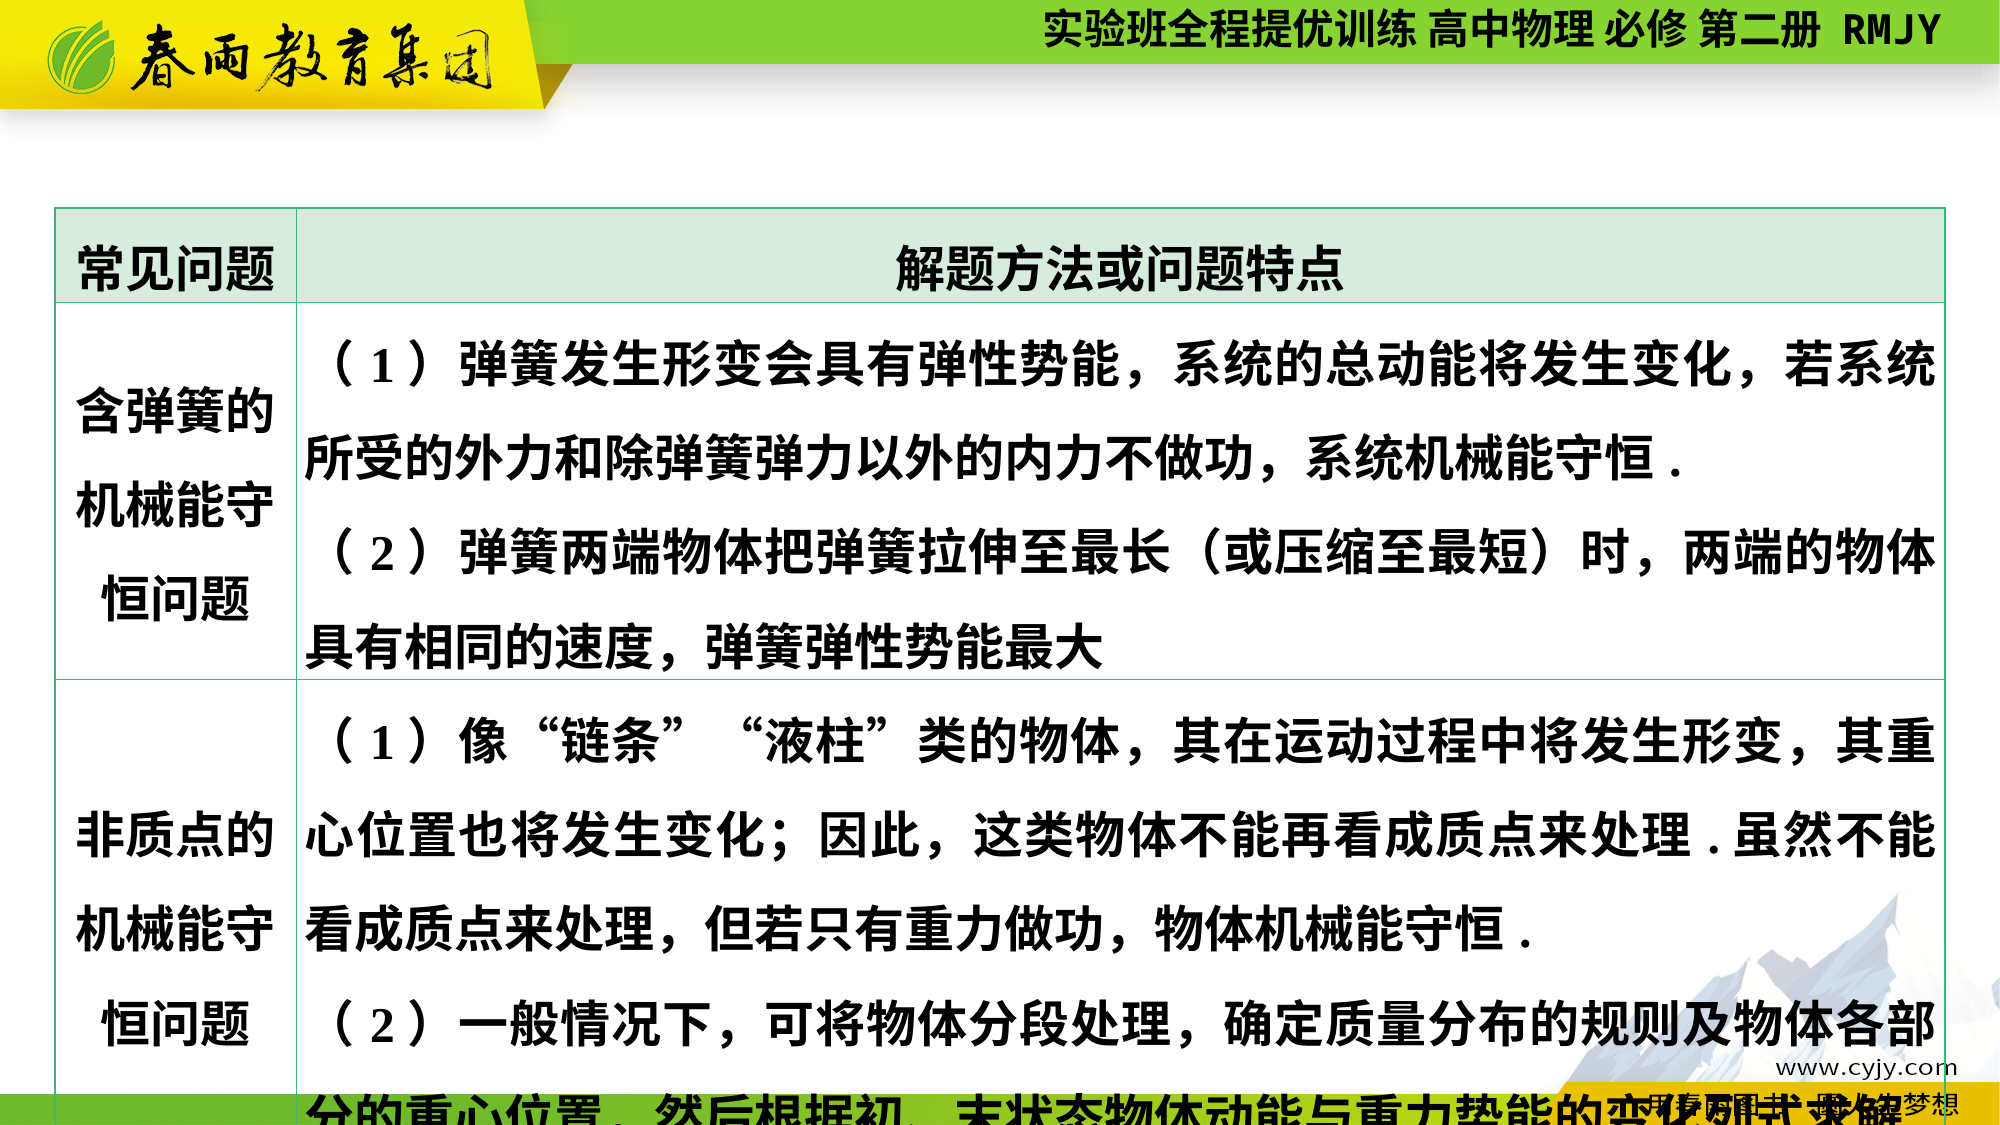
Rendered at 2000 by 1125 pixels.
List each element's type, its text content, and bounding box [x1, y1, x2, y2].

picture [0, 0, 2000, 1125]
table_cell 非质点的机械能守恒问题 [56, 680, 296, 1125]
table_cell 含弹簧的机械能守恒问题 [56, 303, 296, 679]
table_cell （1）像“链条”“液柱”类的物体，其在运动过程中将发生形变，其重心位置也将发生变化；因此，这类物体不能再看成质点来处理.虽然不能看成质点来处理，但若只有重力做功，物体机械能守恒. （2）一般情况下，可将物体分段处理，确定质量分布的规则及物体各部分的重心位置，然后根据初、末状态物体动能与重力势能的变化列式求解 [297, 680, 1944, 1125]
table_cell （1）弹簧发生形变会具有弹性势能，系统的总动能将发生变化，若系统所受的外力和除弹簧弹力以外的内力不做功，系统机械能守恒. （2）弹簧两端物体把弹簧拉伸至最长（或压缩至最短）时，两端的物体具有相同的速度，弹簧弹性势能最大 [297, 303, 1944, 679]
table_header 常见问题 [56, 209, 296, 302]
table_header 解题方法或问题特点 [297, 209, 1944, 302]
